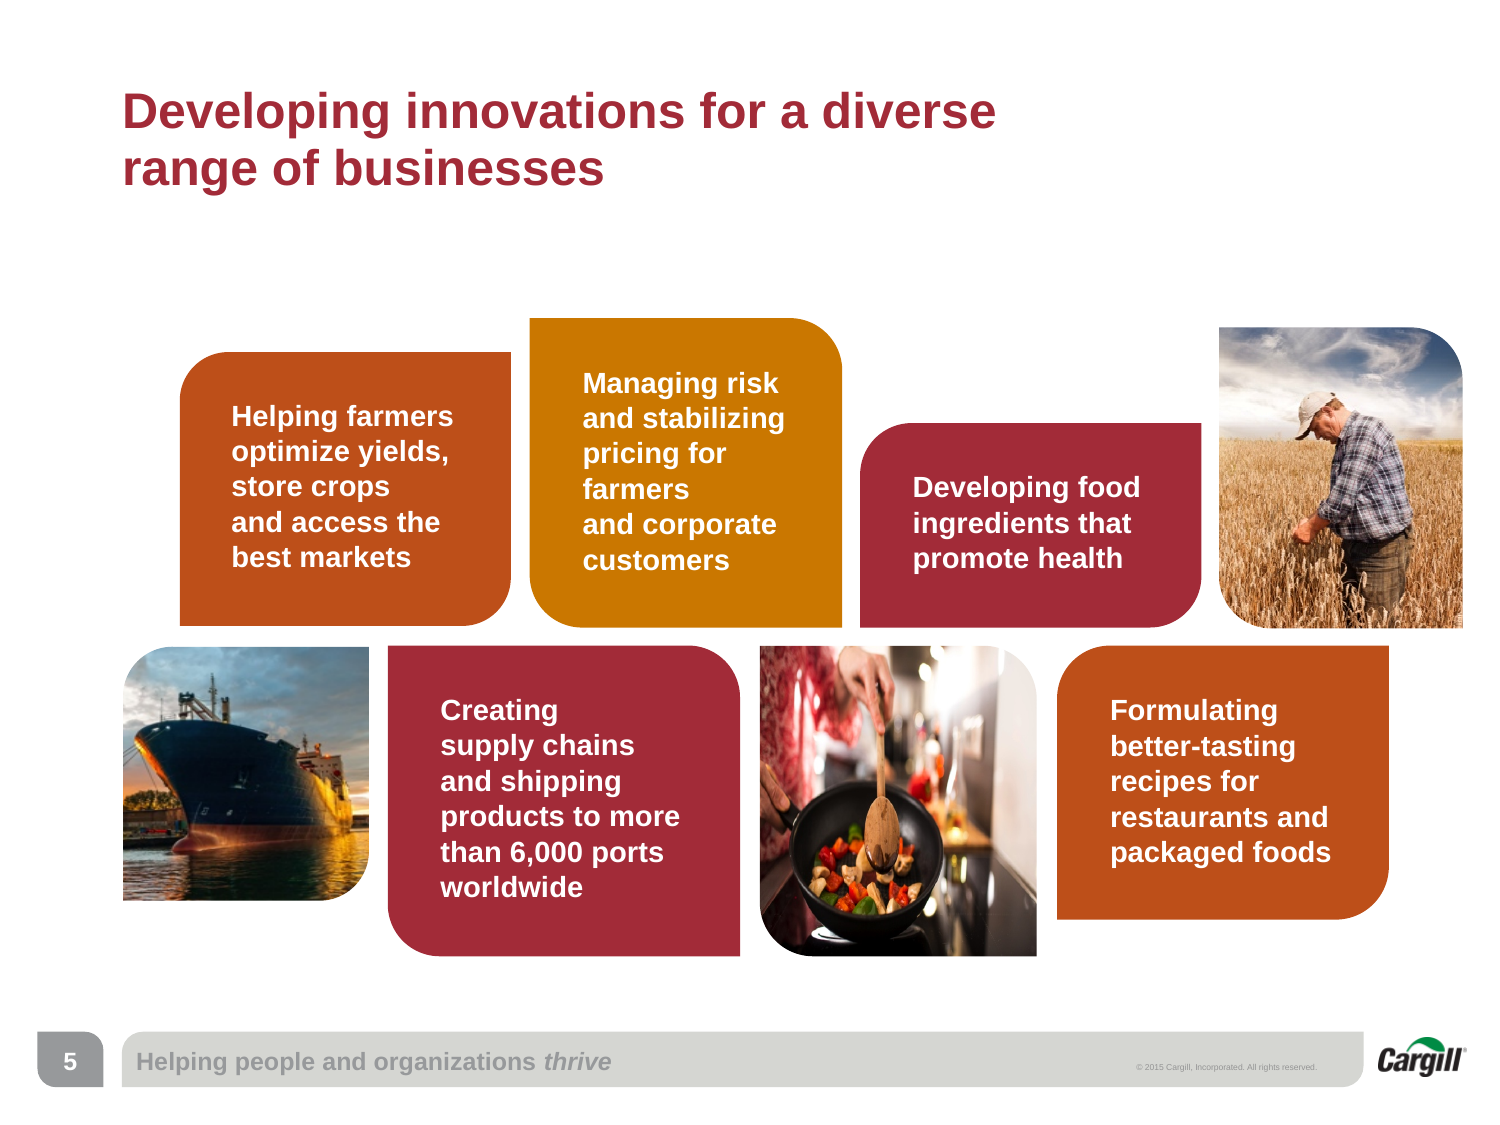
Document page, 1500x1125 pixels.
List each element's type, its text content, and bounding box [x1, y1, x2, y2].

text_box Helping farmers optimize yields, store crops and access the best markets [177, 349, 513, 629]
picture [122, 646, 370, 901]
picture [759, 645, 1037, 957]
picture [1378, 1037, 1467, 1077]
slide_number 5 [39, 1029, 102, 1090]
text_box Developing food ingredients that promote health [858, 420, 1204, 630]
text_box Formulating better-tasting recipes for restaurants and packaged foods [1054, 643, 1391, 922]
picture [1218, 327, 1463, 629]
text_box Managing risk and stabilizing pricing for farmers and corporate customers [527, 315, 845, 630]
title Developing innovations for a diverse range of businesses [122, 82, 1379, 272]
text_box Creating supply chains and shipping products to more than 6,000 ports worldwide [385, 643, 743, 959]
